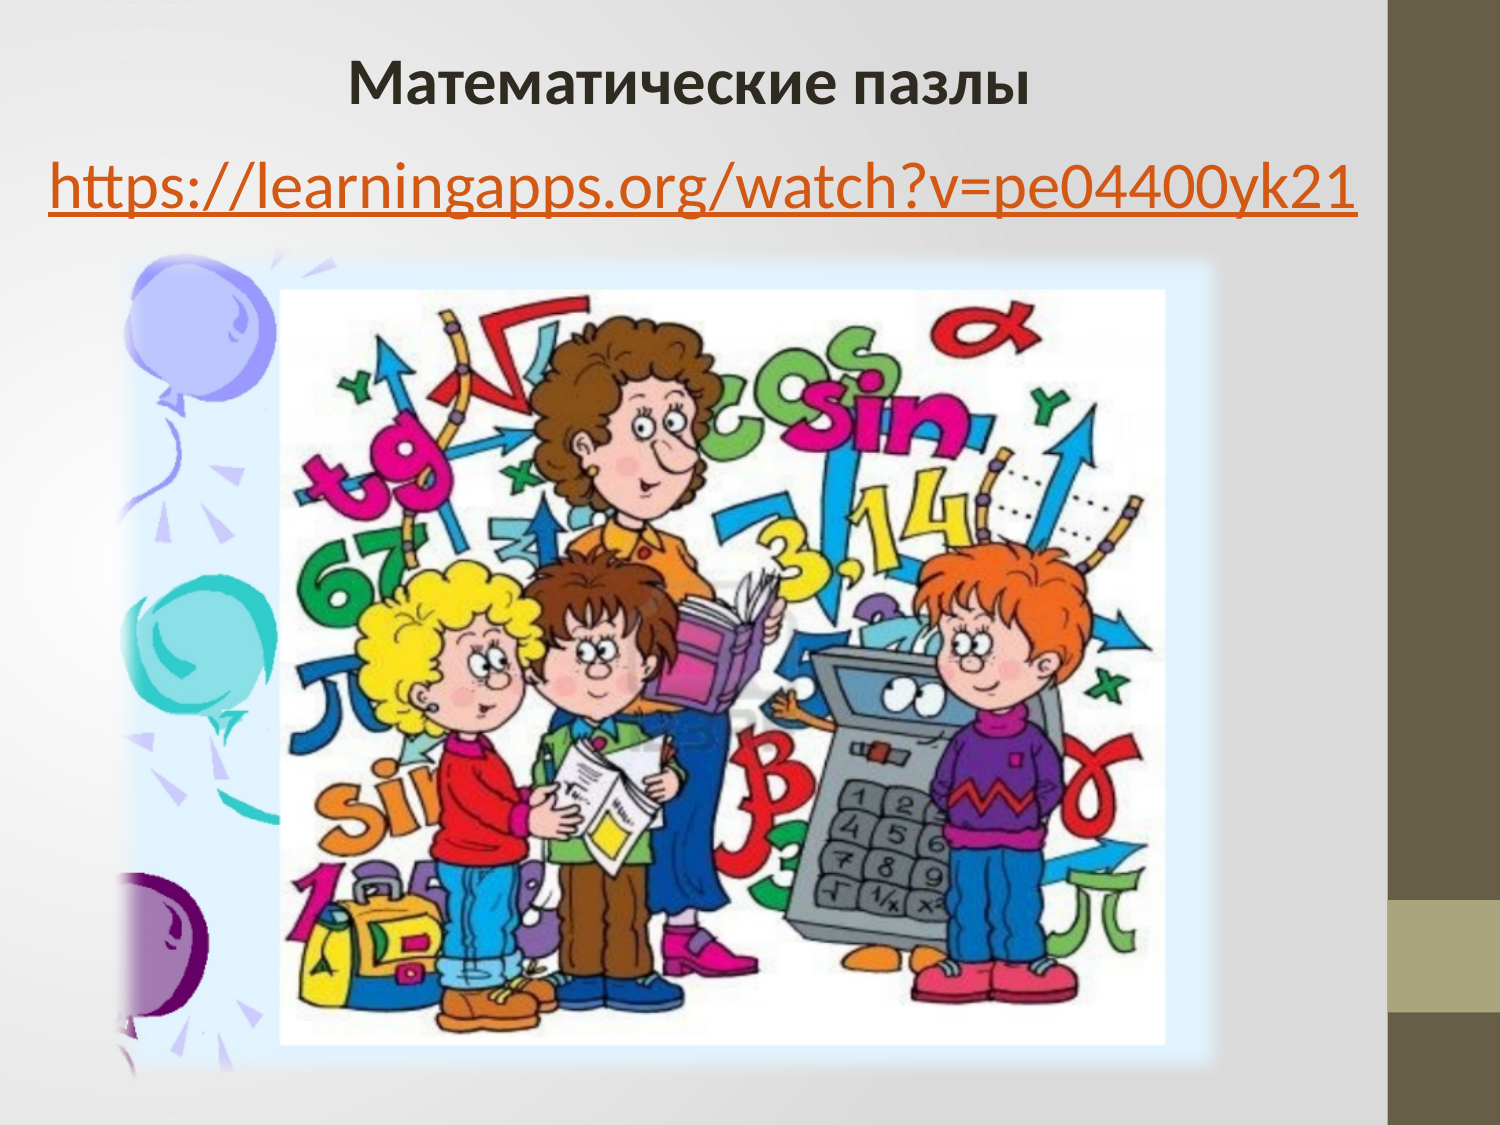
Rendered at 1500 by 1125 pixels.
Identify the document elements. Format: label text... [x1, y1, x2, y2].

picture [111, 242, 1231, 1083]
text_box https://learningapps.org/watch?v=pe04400yk21 [12, 134, 1395, 309]
text_box Математические пазлы [3, 30, 1376, 126]
